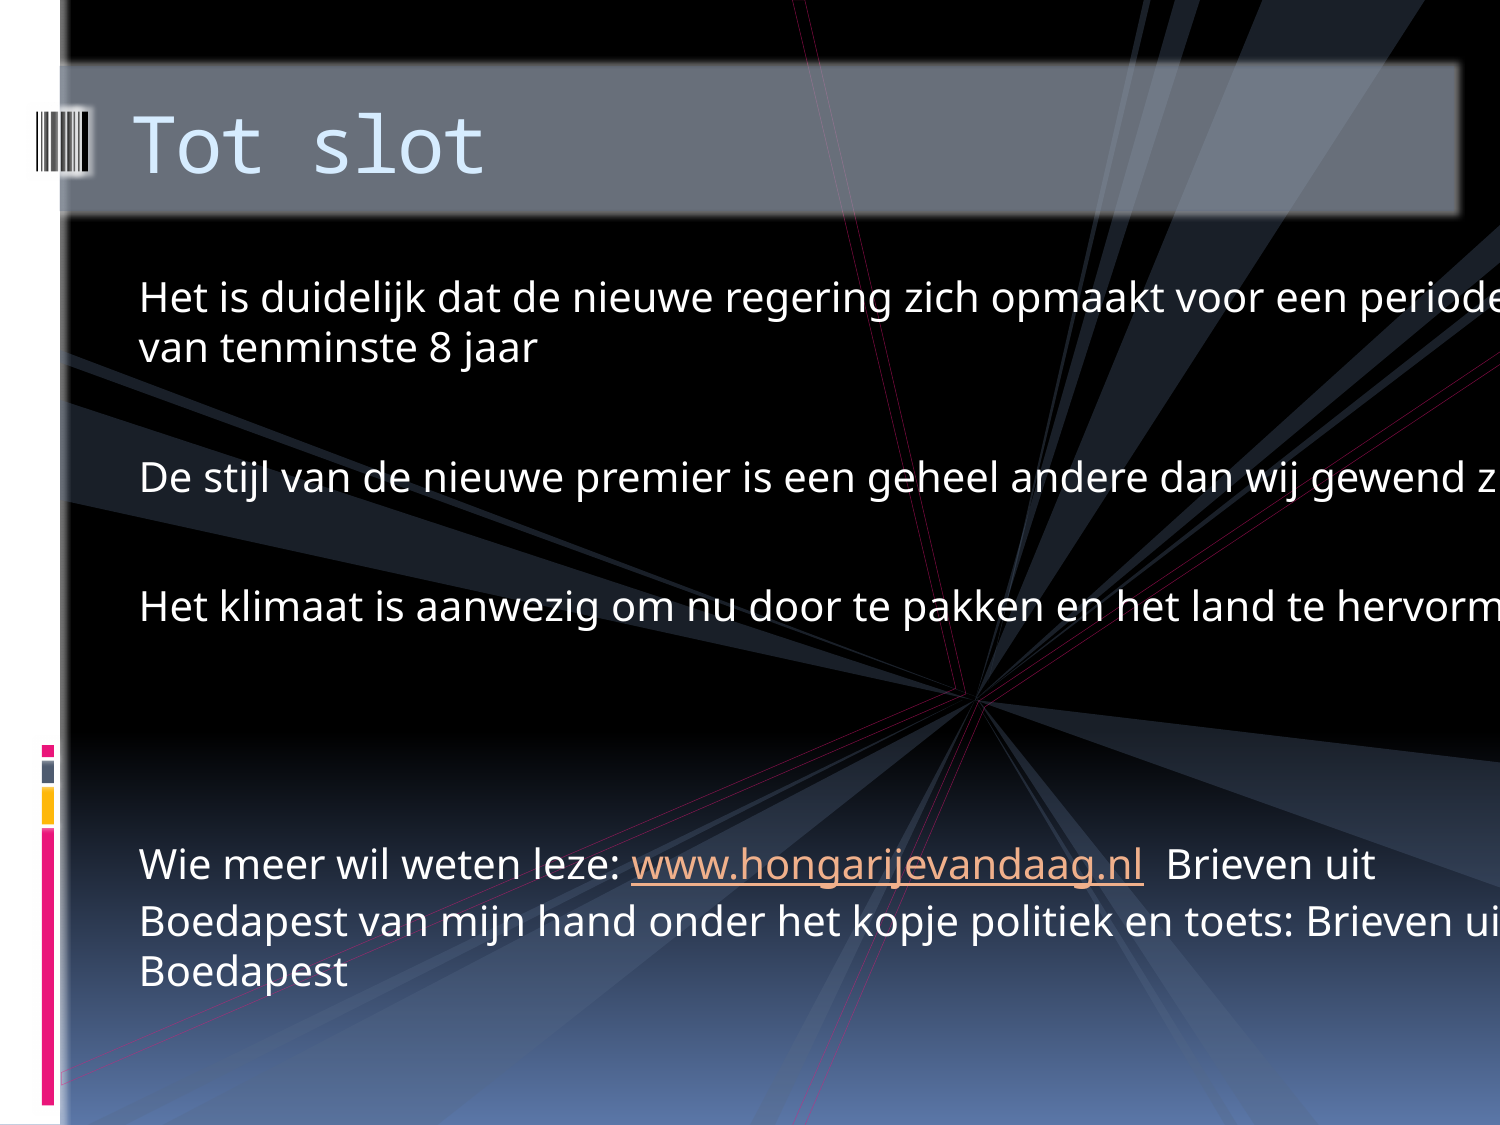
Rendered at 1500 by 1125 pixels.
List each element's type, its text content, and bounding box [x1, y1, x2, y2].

list Het is duidelijk dat de nieuwe regering zich opmaakt voor een periode van tenminste 8 jaar De stijl van de nieuwe premier is een geheel andere dan wij gewend zijn. Het klimaat is aanwezig om nu door te pakken en het land te hervormen, Wie meer wil weten leze: www.hongarijevandaag.nl Brieven uit Boedapest van mijn hand onder het kopje politiek en toets: Brieven uit Boedapest Wie meer wil weten leze mijn brieven nuit Boedapest op www.hongarijevandaag.nl onder politiek en de toets brieven uit Hongarije [115, 199, 1500, 1055]
title Tot slot [115, 83, 1454, 199]
